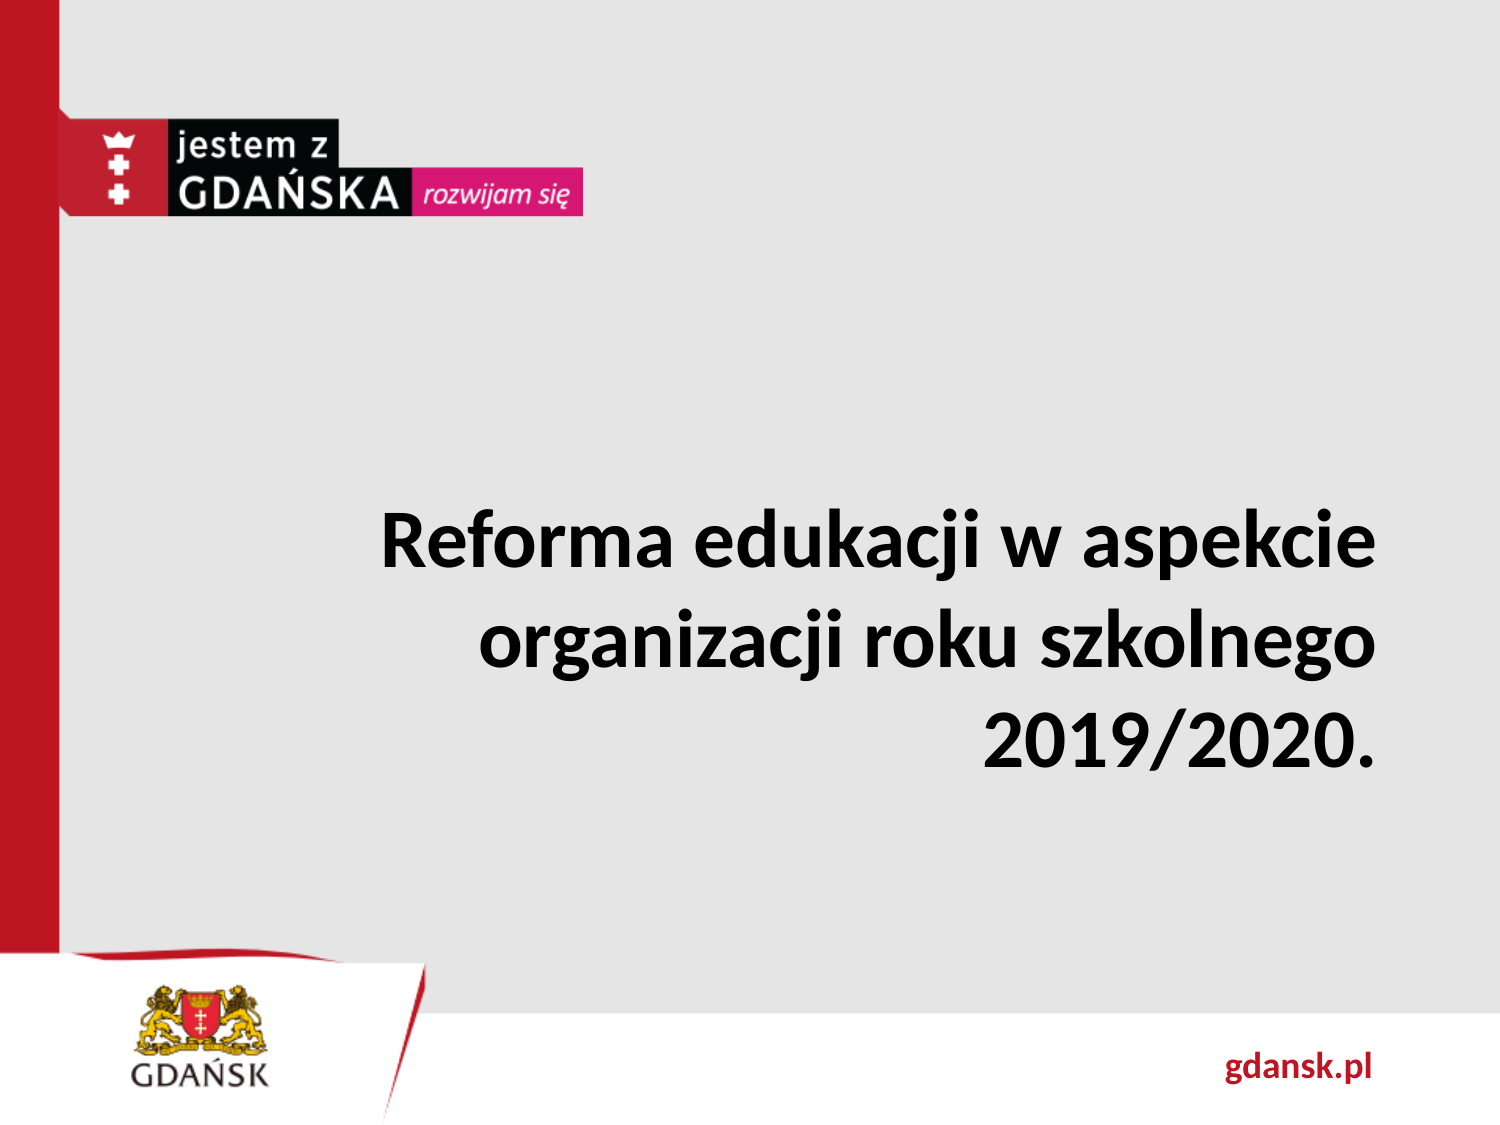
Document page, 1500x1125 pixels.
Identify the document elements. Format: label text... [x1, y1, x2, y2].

picture [58, 107, 583, 218]
title Reforma edukacji w aspekcie organizacji roku szkolnego 2019/2020. [138, 476, 1394, 1037]
